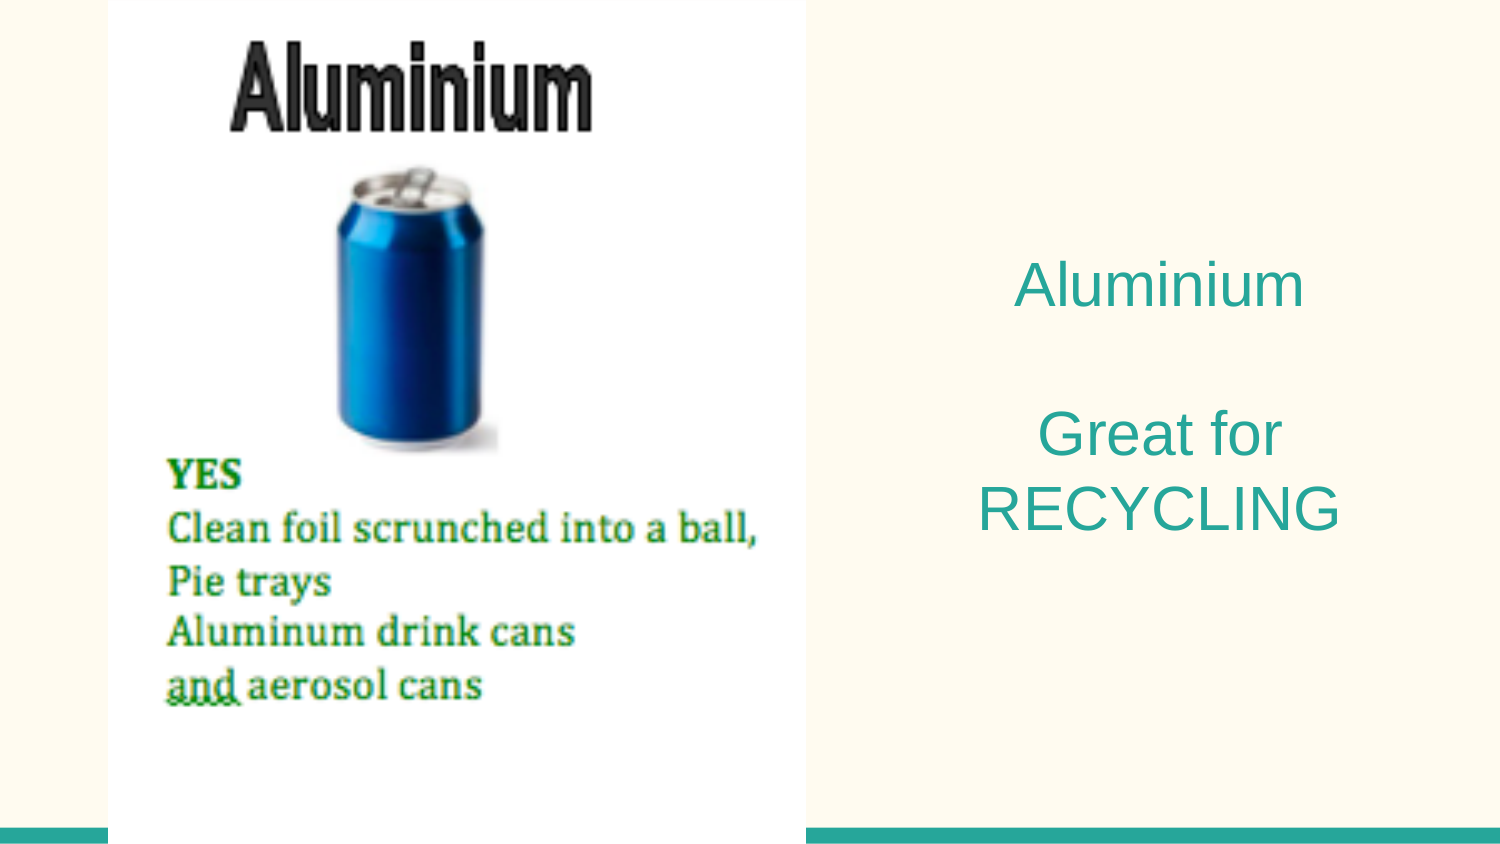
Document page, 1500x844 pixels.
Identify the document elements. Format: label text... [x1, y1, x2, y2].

text_box Aluminium Great for RECYCLING [885, 228, 1436, 588]
picture [108, 0, 806, 844]
